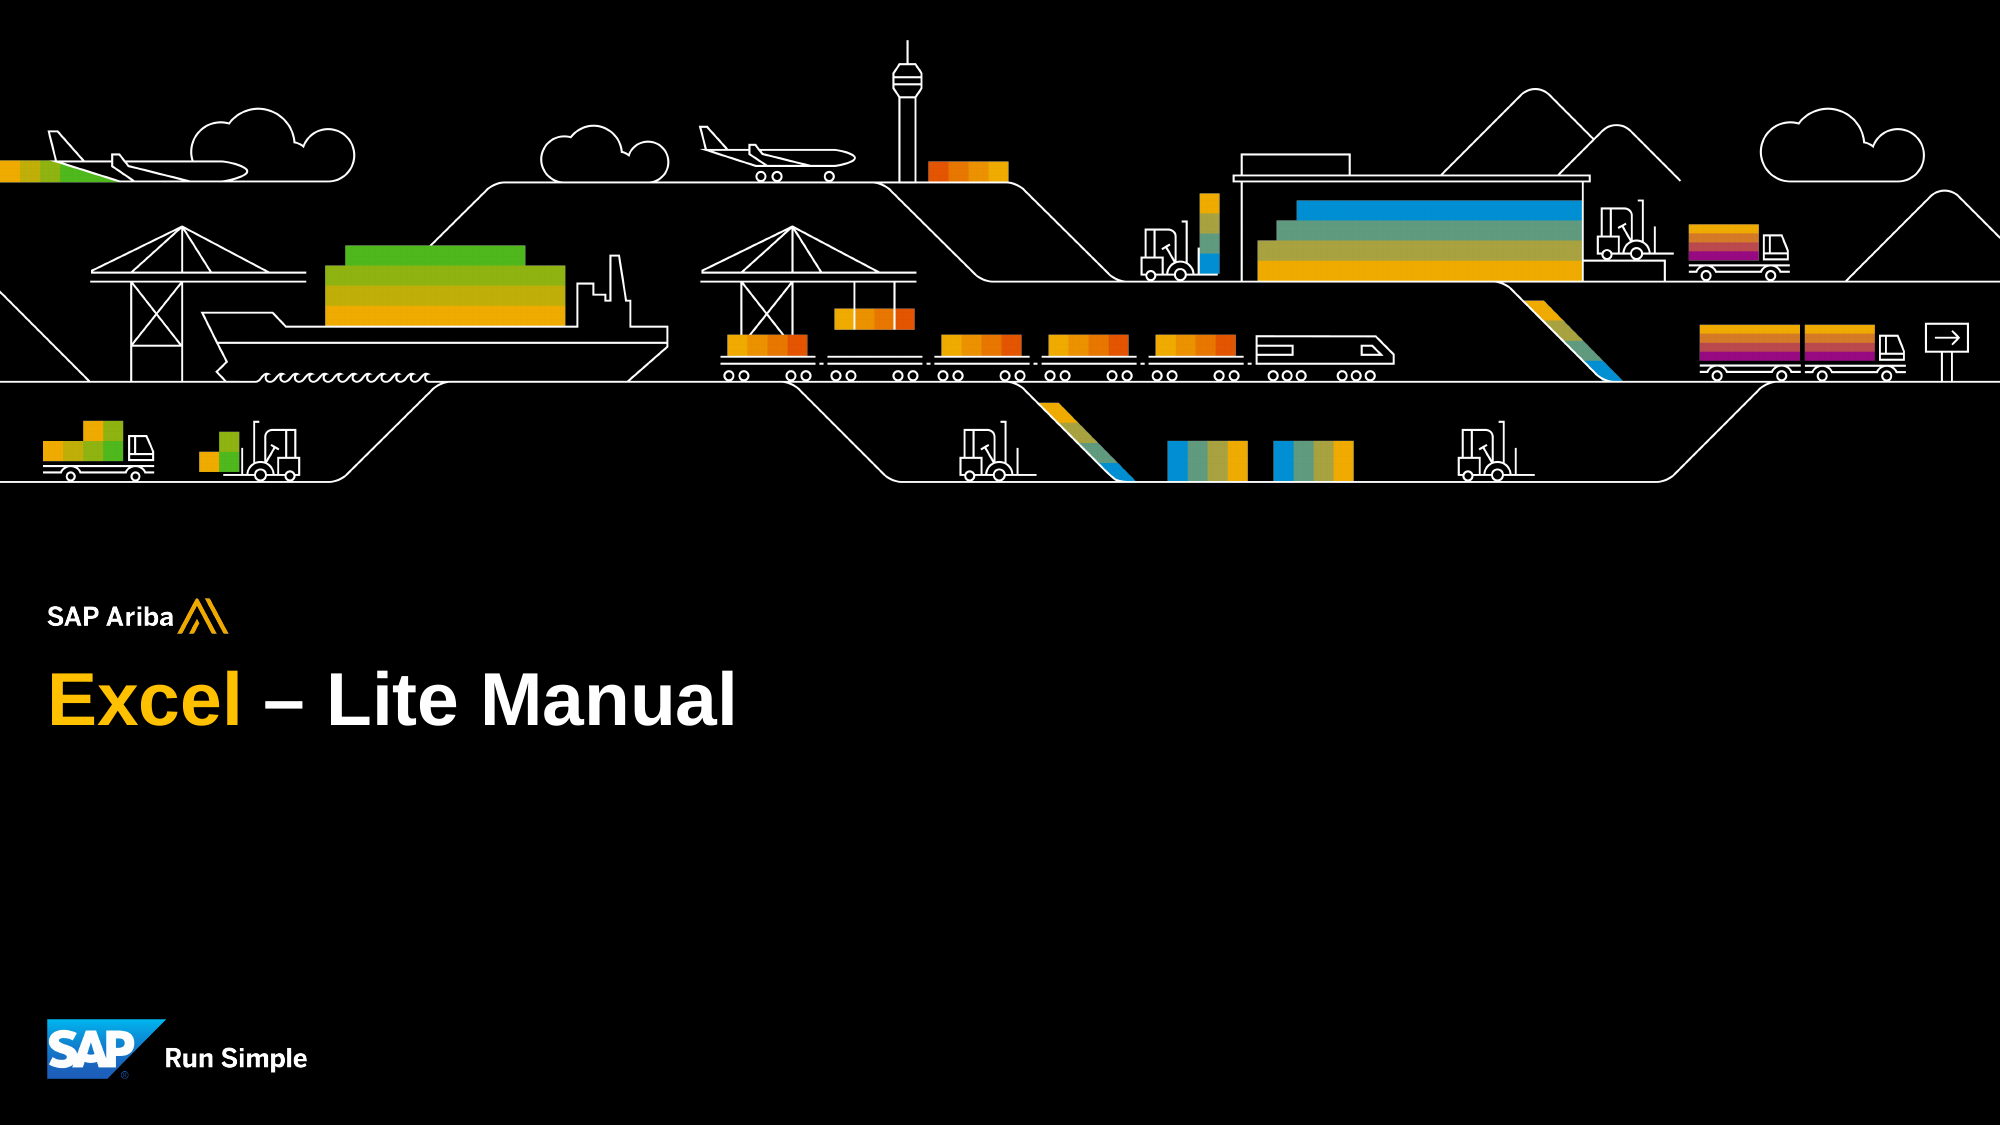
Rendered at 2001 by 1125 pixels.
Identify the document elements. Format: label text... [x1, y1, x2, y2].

picture [0, 0, 2001, 563]
list Excel – Lite Manual [47, 660, 1836, 742]
picture [47, 598, 229, 634]
picture [47, 1019, 307, 1079]
